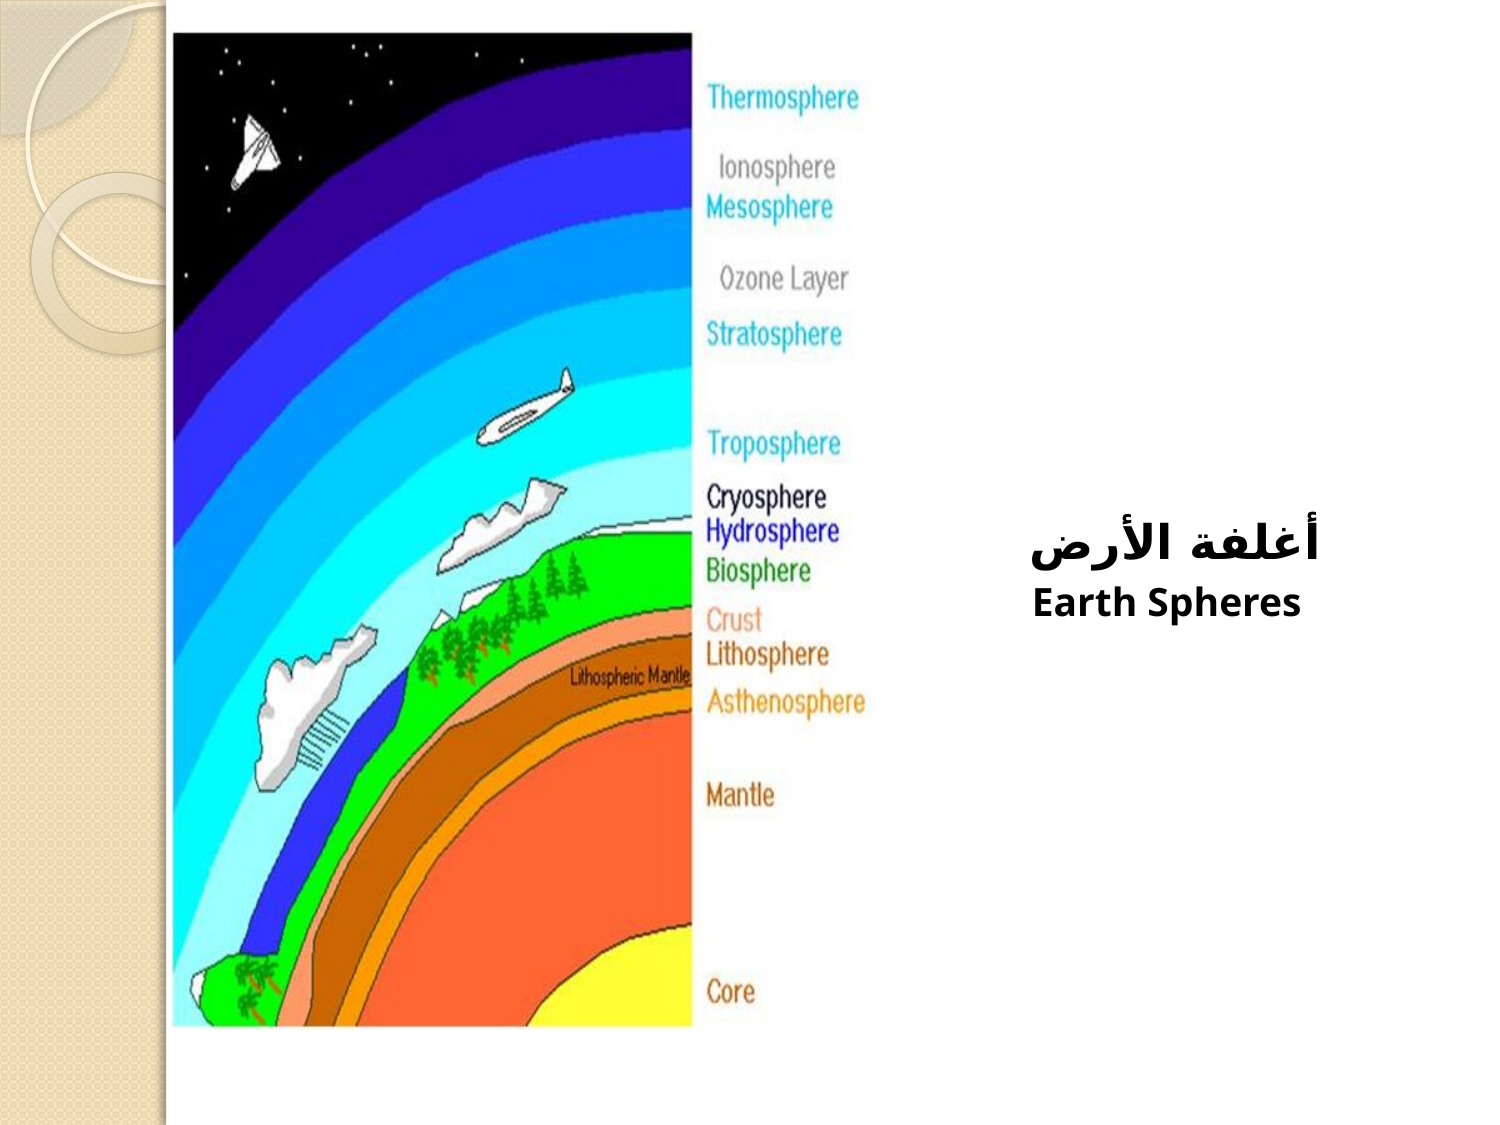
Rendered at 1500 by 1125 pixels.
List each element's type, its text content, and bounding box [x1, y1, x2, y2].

picture [170, 30, 889, 1030]
title أغلفة الأرض Earth Spheres [895, 503, 1500, 691]
